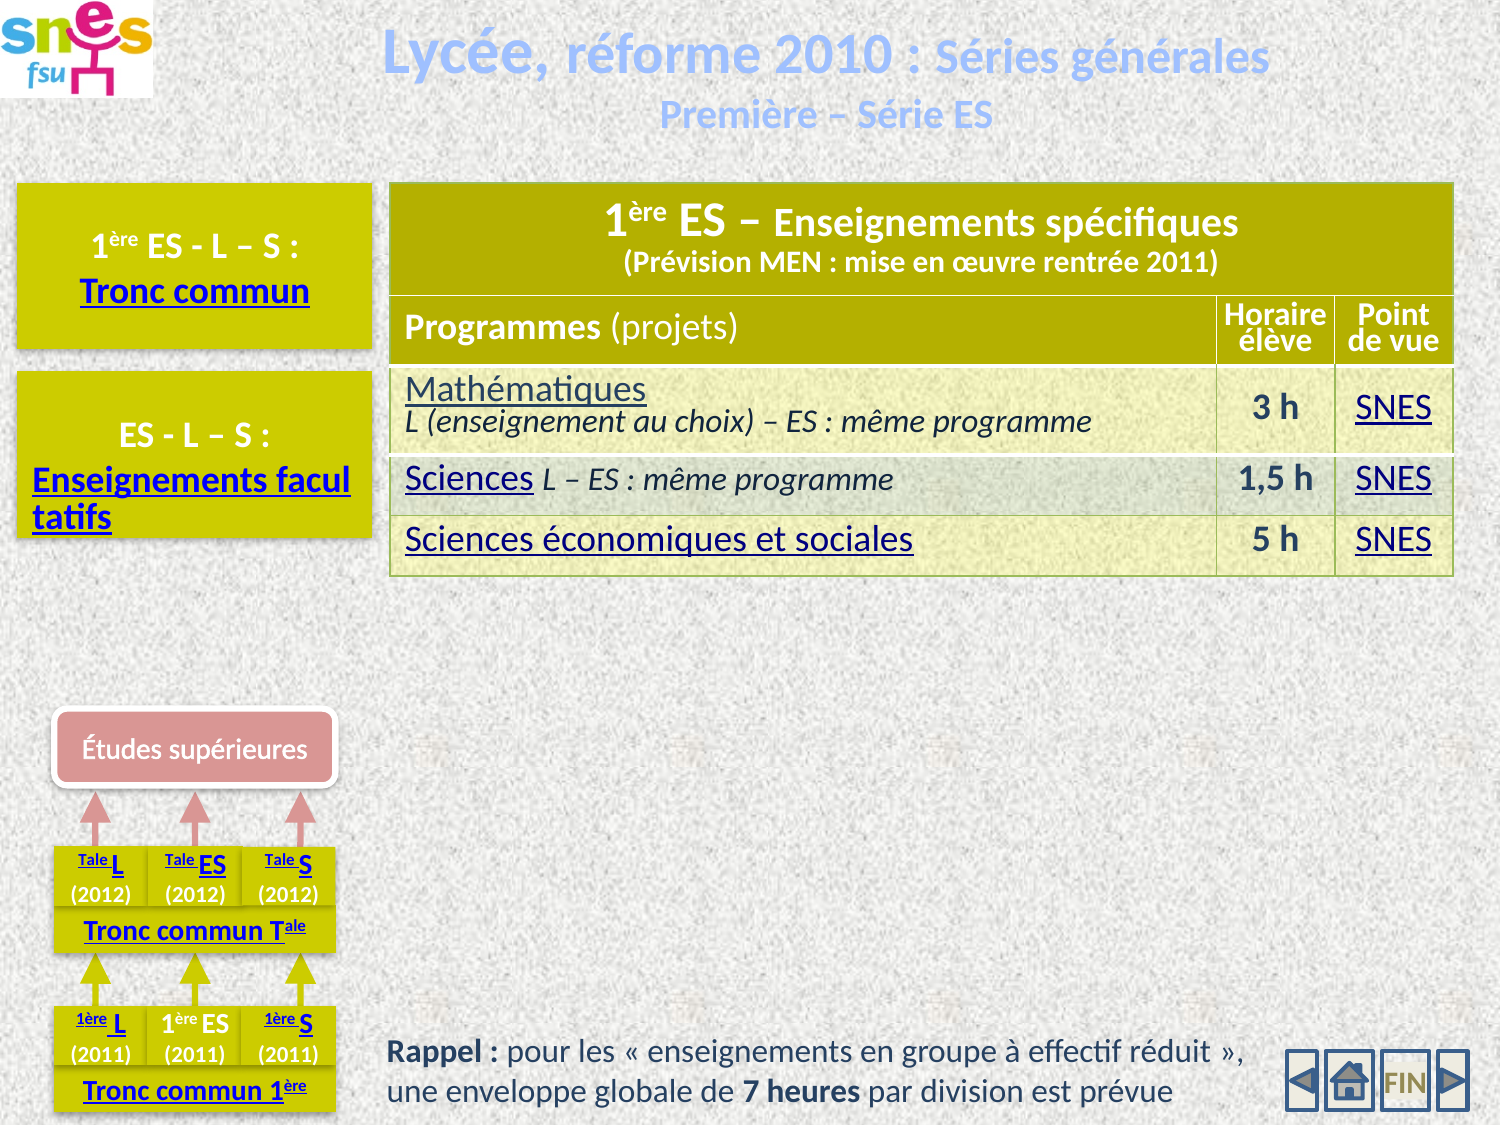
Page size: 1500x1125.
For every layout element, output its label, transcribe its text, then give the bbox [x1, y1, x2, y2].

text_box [54, 791, 336, 1113]
text_box Études supérieures [51, 705, 339, 789]
table_cell 3 h [1217, 368, 1334, 453]
table_cell Programmes (projets) [391, 296, 1216, 364]
table_cell Point de vue [1335, 296, 1452, 364]
table_cell Horaire élève [1217, 296, 1334, 364]
table_header 1ère ES – Enseignements spécifiques (Prévision MEN : mise en œuvre rentrée 2011) [391, 184, 1452, 295]
table_cell SNES [1336, 457, 1452, 515]
picture [0, 0, 1500, 1125]
table_cell Sciences L – ES : même programme [391, 457, 1216, 515]
text_box ES - L – S : Enseignements facultatifs [17, 371, 372, 538]
table_cell Sciences économiques et sociales [391, 516, 1216, 575]
table_cell Mathématiques L (enseignement au choix) – ES : même programme [391, 368, 1216, 453]
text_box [1287, 1050, 1468, 1111]
text_box Rappel : pour les « enseignements en groupe à effectif réduit », une enveloppe globale de 7 heures par division est prévue [371, 1021, 1288, 1117]
table_cell SNES [1336, 368, 1452, 453]
table_cell 5 h [1217, 516, 1334, 575]
text_box Lycée, réforme 2010 : Séries générales Première – Série ES [153, 0, 1500, 145]
table_cell 1,5 h [1217, 457, 1334, 515]
text_box 1ère ES - L – S : Tronc commun [17, 183, 372, 349]
table_cell SNES [1336, 516, 1452, 575]
